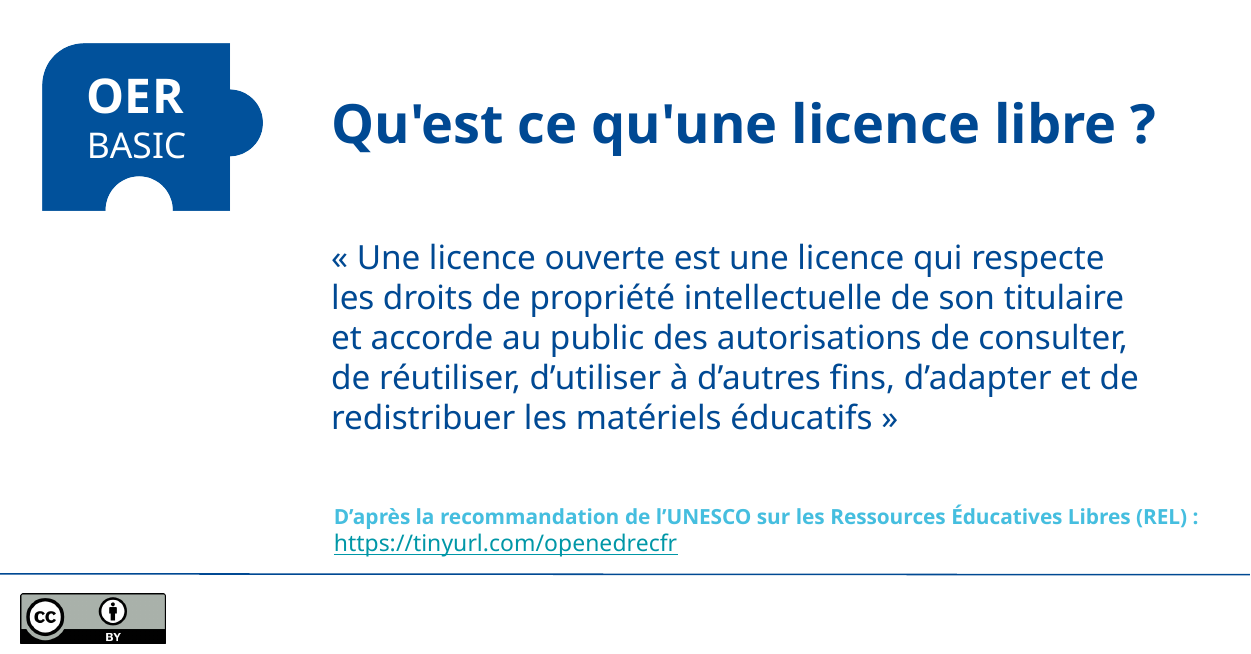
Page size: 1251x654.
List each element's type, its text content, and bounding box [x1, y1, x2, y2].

text_box [0, 582, 1250, 654]
picture [41, 43, 263, 212]
text_box D’après la recommandation de l’UNESCO sur les Ressources Éducatives Libres (REL) : https://tinyurl.com/openedrecfr [318, 488, 1239, 572]
picture [20, 592, 166, 645]
text_box OER BASIC [266, 50, 410, 181]
text_box Qu'est ce qu'une licence libre ? [410, 77, 1197, 167]
text_box « Une licence ouverte est une licence qui respecte les droits de propriété intellectuelle de son titulaire et accorde au public des autorisations de consulter, de réutiliser, d’utiliser à d’autres fins, d’adapter et de redistribuer les matériels éducatifs » [319, 223, 1157, 448]
